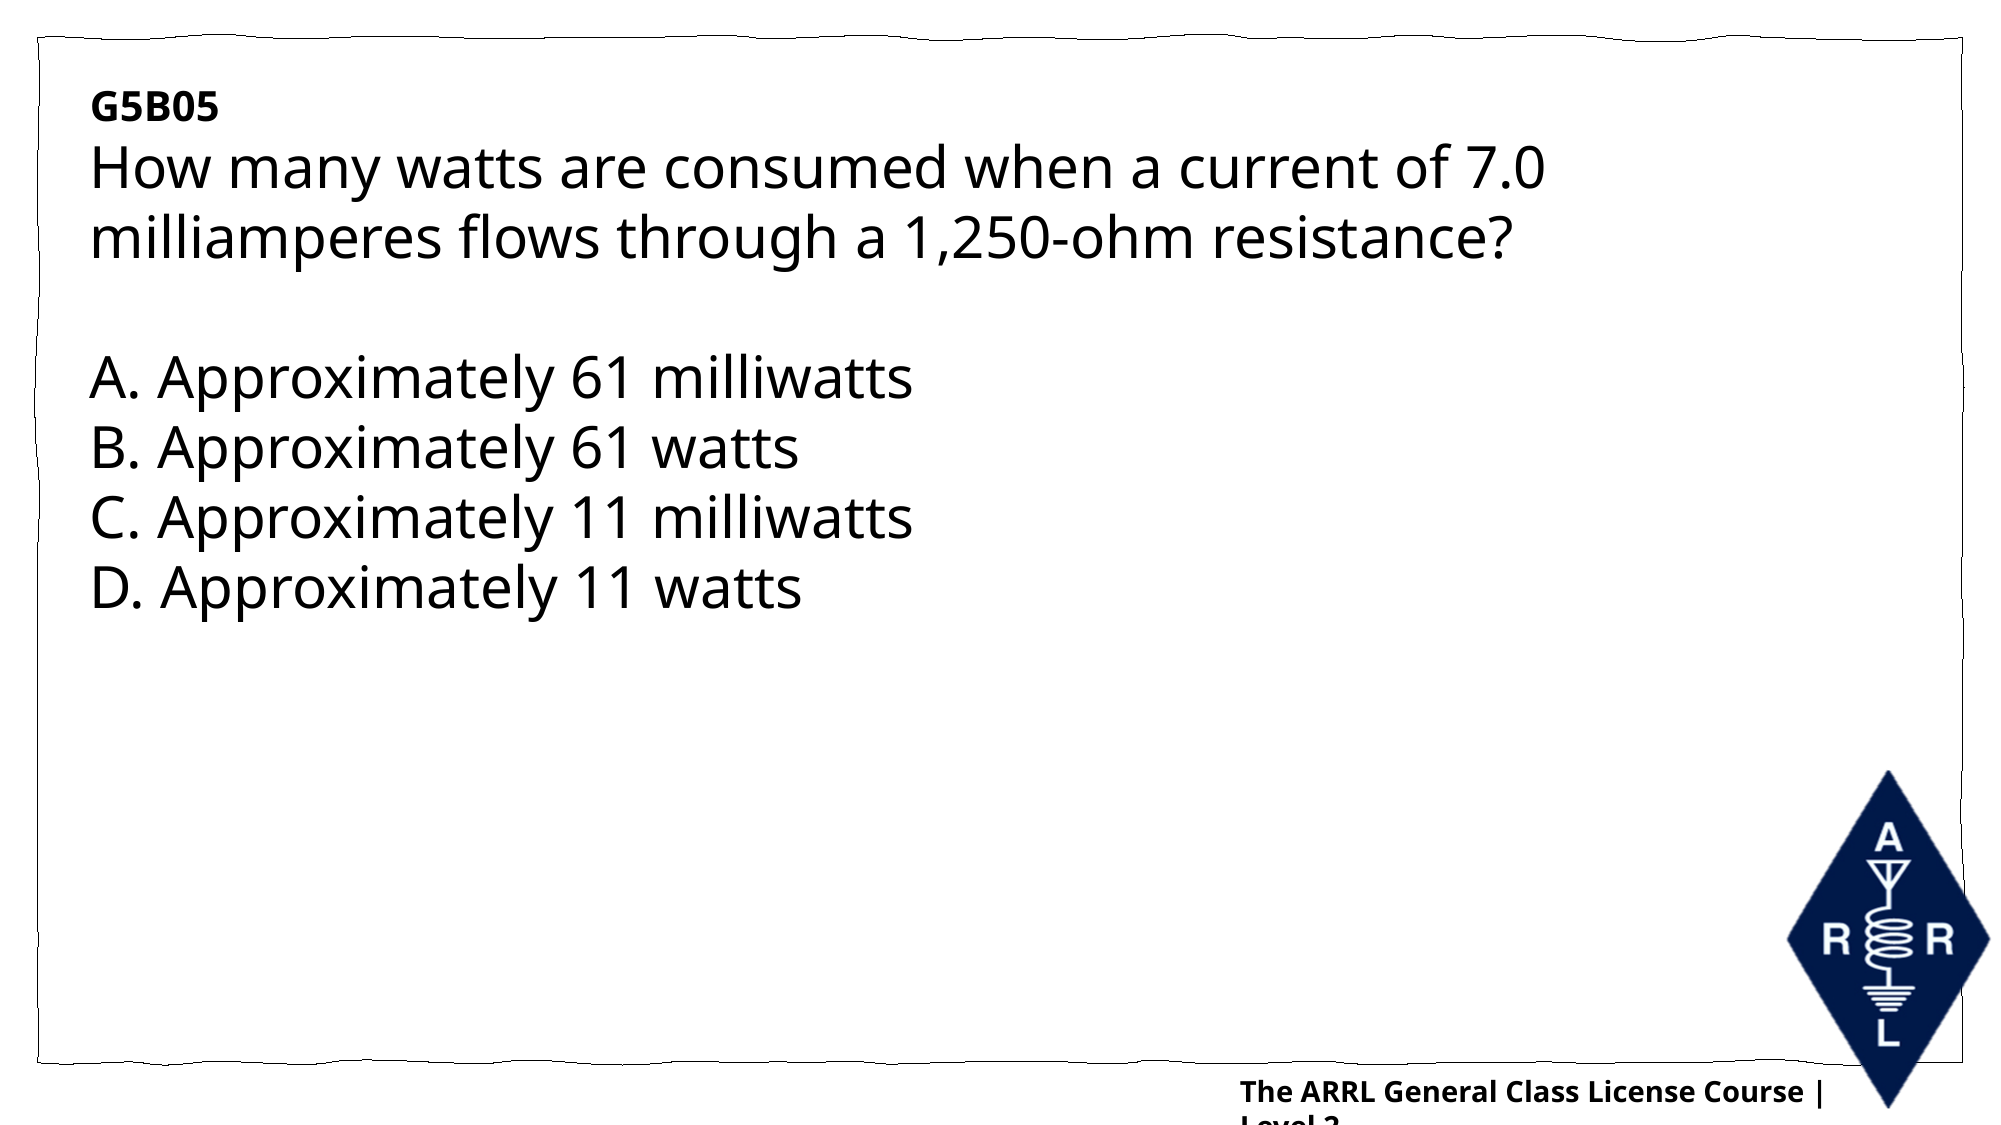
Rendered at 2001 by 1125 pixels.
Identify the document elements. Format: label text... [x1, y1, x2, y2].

picture [1773, 752, 1999, 1125]
text_box G5B05 How many watts are consumed when a current of 7.0 milliamperes flows through a 1,250-ohm resistance? A. Approximately 61 milliwatts B. Approximately 61 watts C. Approximately 11 milliwatts D. Approximately 11 watts [75, 72, 1850, 628]
